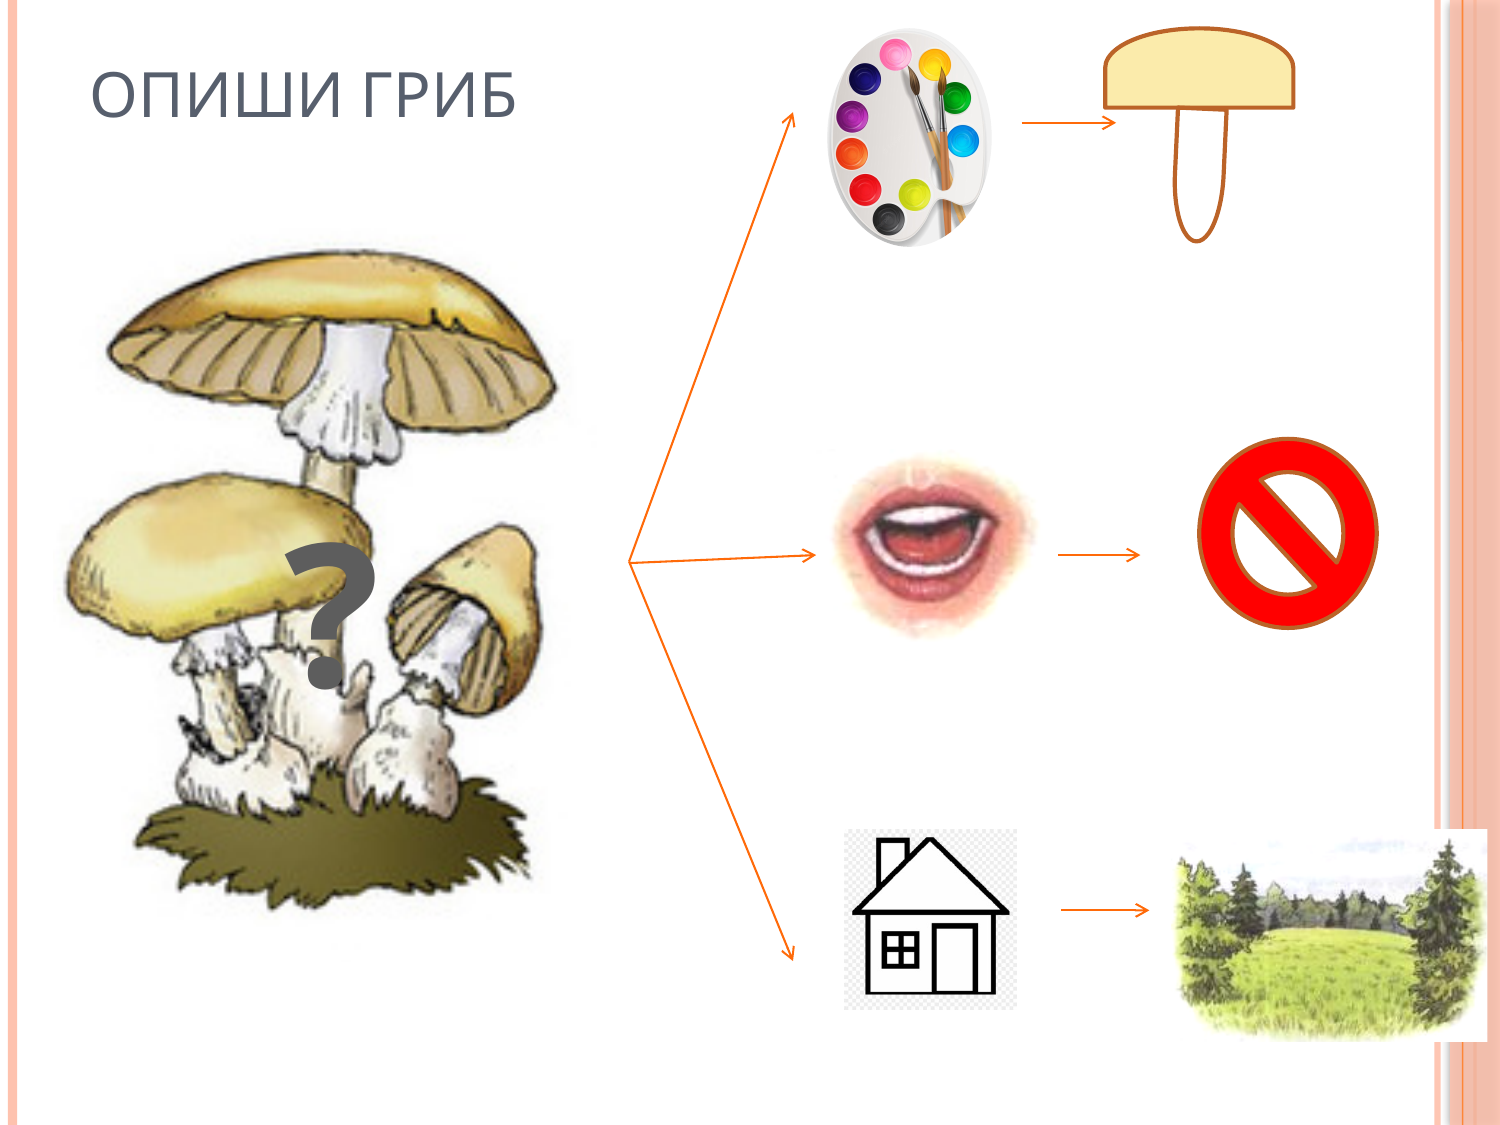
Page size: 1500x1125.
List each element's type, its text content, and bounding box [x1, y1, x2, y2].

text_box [628, 111, 794, 552]
title Опиши гриб [75, 45, 538, 138]
text_box [1197, 436, 1379, 631]
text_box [628, 561, 794, 962]
picture [826, 27, 993, 248]
picture [1170, 828, 1488, 1042]
picture [52, 206, 612, 962]
text_box [1172, 105, 1229, 244]
text_box [1103, 26, 1296, 110]
picture [844, 828, 1018, 1011]
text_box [628, 554, 817, 564]
picture [815, 449, 1059, 661]
